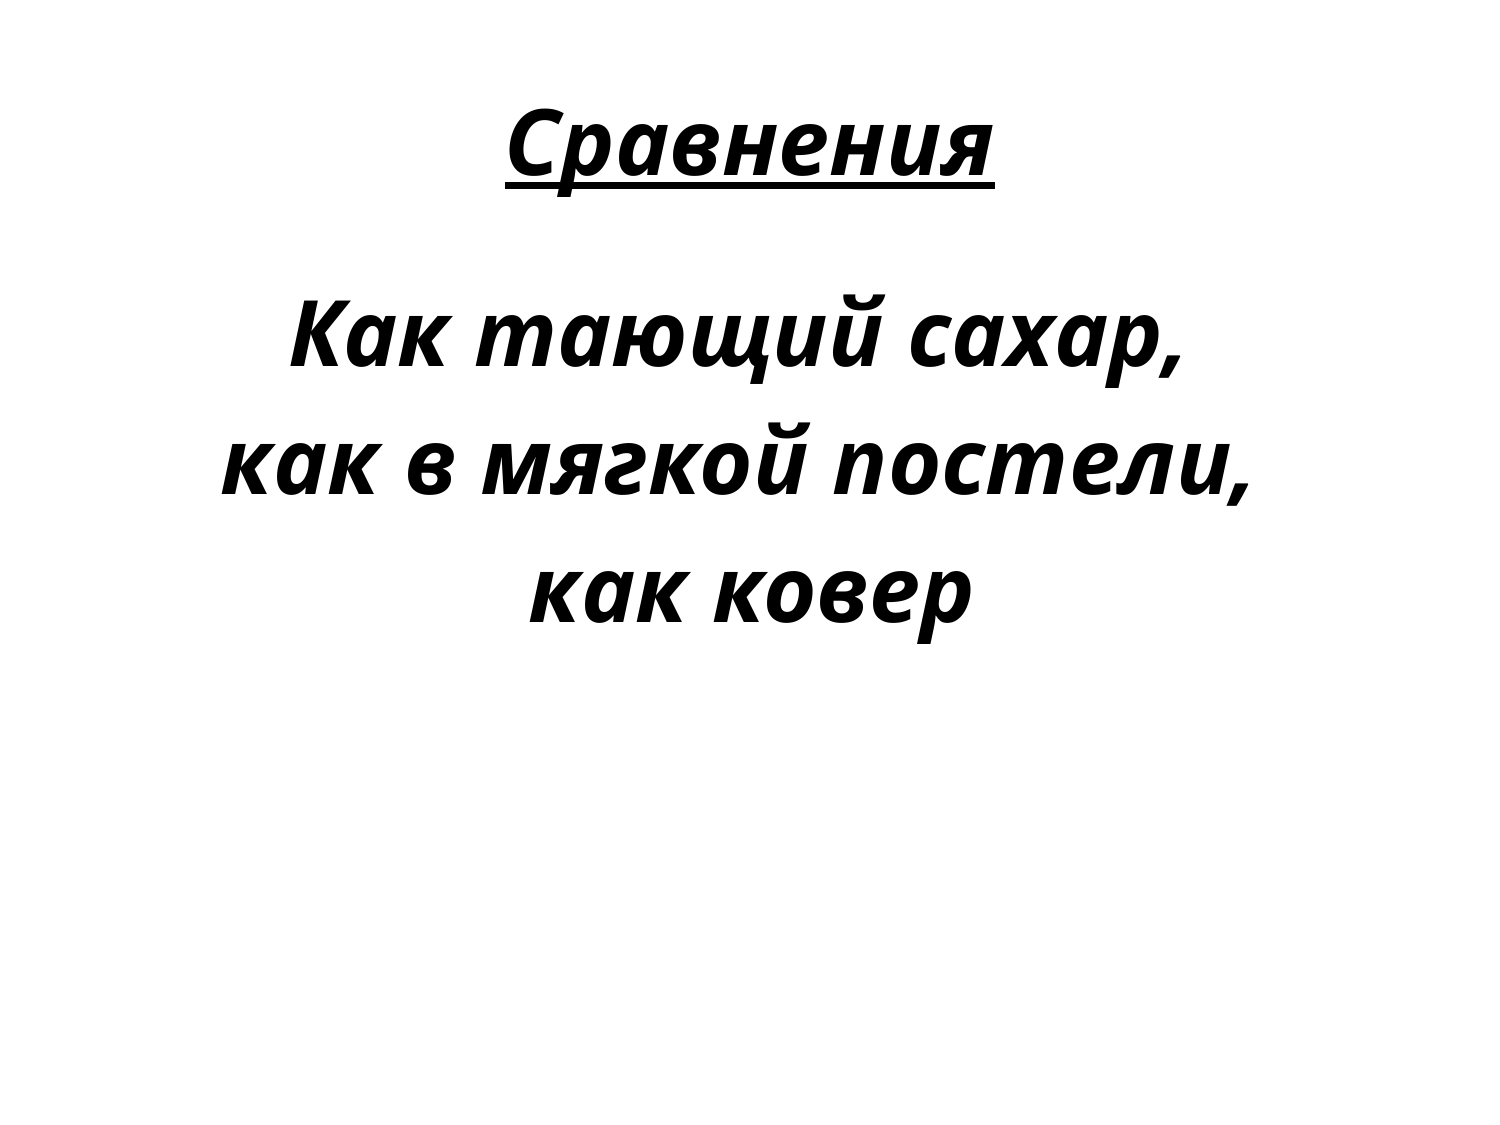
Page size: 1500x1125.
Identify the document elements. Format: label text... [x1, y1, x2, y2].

title Сравнения [75, 45, 1425, 233]
list Как тающий сахар, как в мягкой постели, как ковер [76, 267, 1427, 1041]
